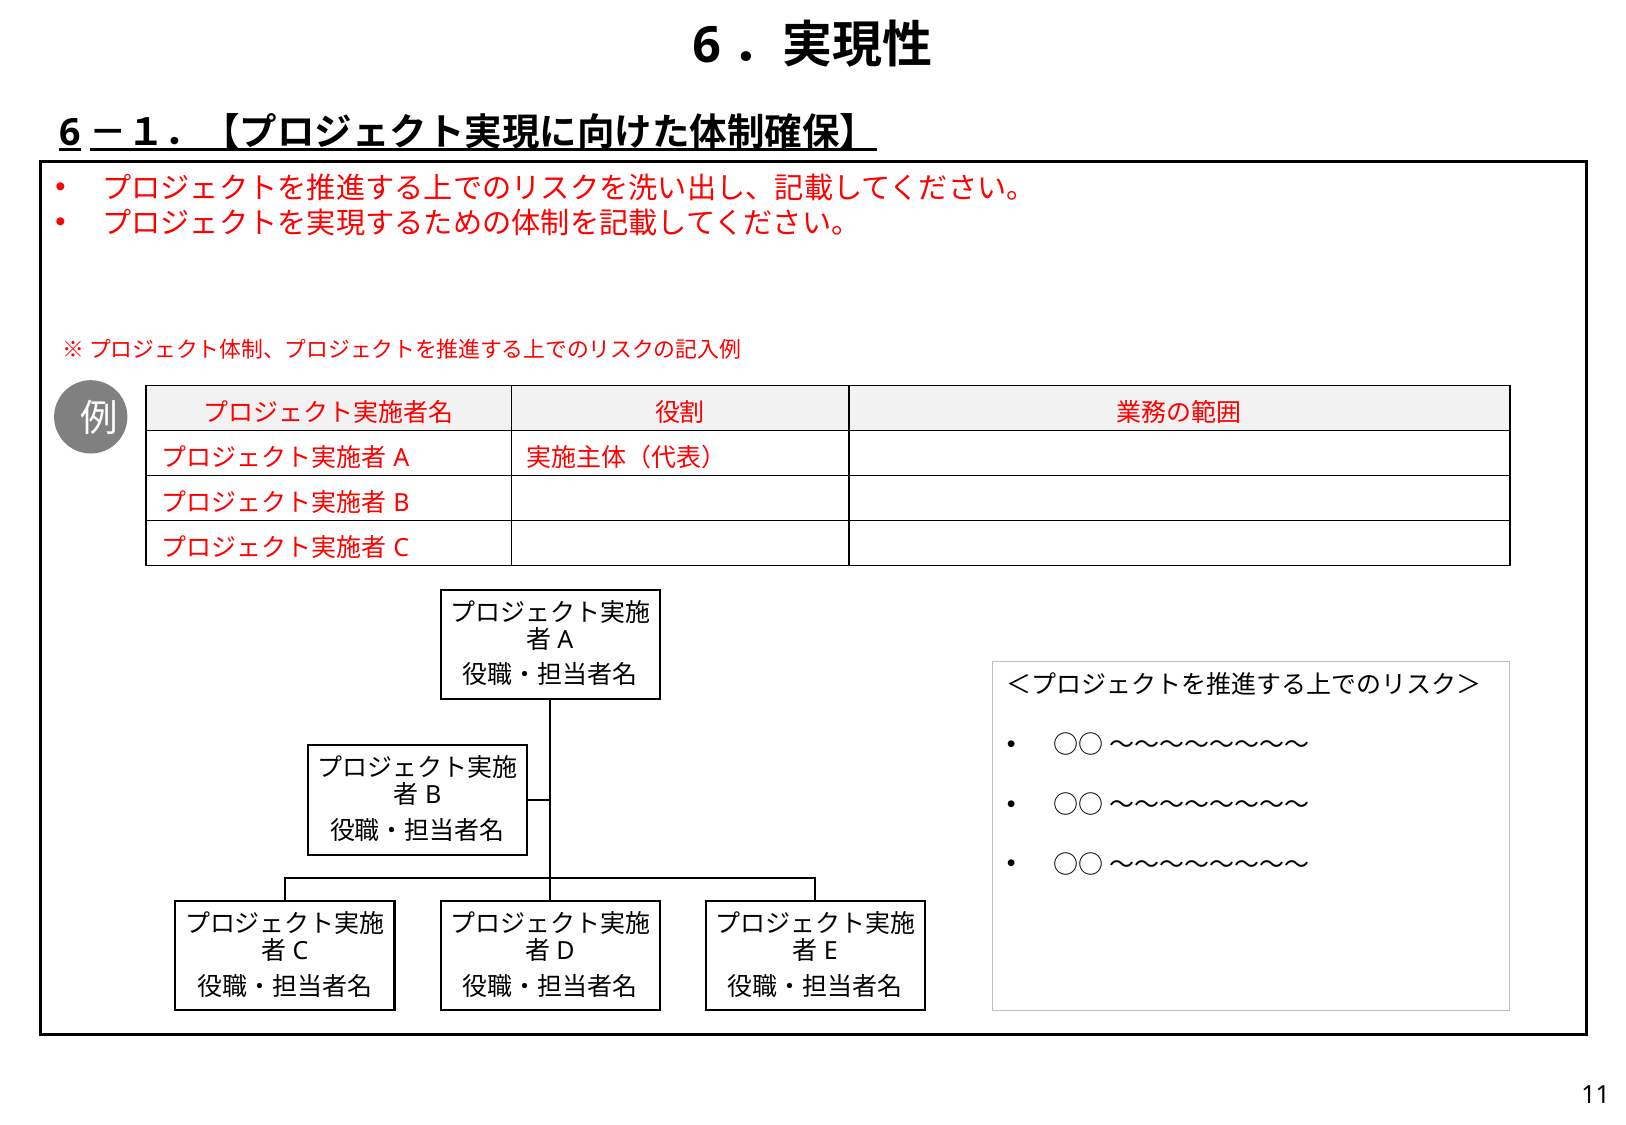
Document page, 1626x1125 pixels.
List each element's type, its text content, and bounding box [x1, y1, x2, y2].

table_cell プロジェクト実施者B [147, 476, 511, 520]
list 6－１．【プロジェクト実現に向けた体制確保】 [44, 105, 1581, 759]
table_cell [850, 521, 1509, 565]
table_cell [512, 476, 848, 520]
table_cell [850, 431, 1509, 475]
table_header プロジェクト実施者名 [147, 386, 511, 430]
text_box 例 [54, 380, 128, 454]
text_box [93, 589, 1007, 1011]
text_box ※プロジェクト体制、プロジェクトを推進する上でのリスクの記入例 [47, 331, 1585, 371]
table_cell 実施主体（代表） [512, 431, 848, 475]
table_header 業務の範囲 [850, 386, 1509, 430]
slide_number 10 [1259, 1065, 1625, 1125]
table_cell [850, 476, 1509, 520]
table_cell プロジェクト実施者A [147, 431, 511, 475]
table_cell [512, 521, 848, 565]
text_box プロジェクトを推進する上でのリスクを洗い出し、記載してください。 プロジェクトを実現するための体制を記載してください。 [40, 161, 1588, 1036]
table_cell プロジェクト実施者C [147, 521, 511, 565]
table_header 役割 [512, 386, 848, 430]
title 6．実現性 [0, 0, 1625, 93]
text_box ＜プロジェクトを推進する上でのリスク＞ ○○～～～～～～～～ ○○～～～～～～～～ ○○～～～～～～～～ [1007, 661, 1510, 1011]
